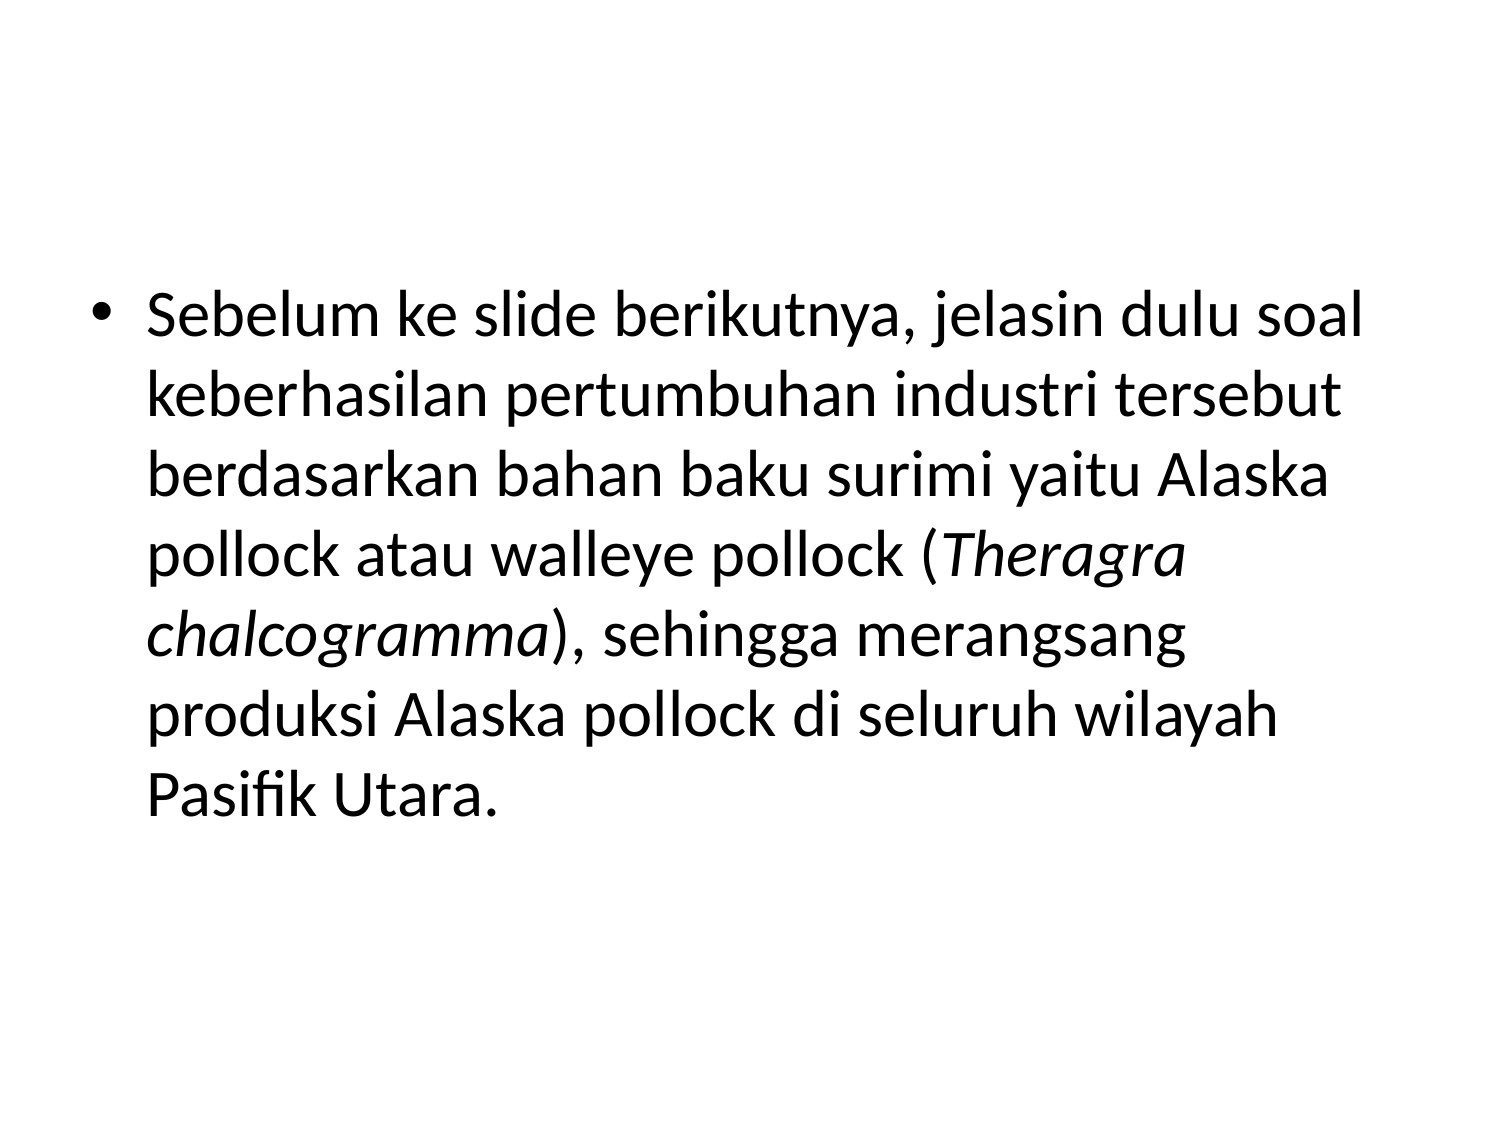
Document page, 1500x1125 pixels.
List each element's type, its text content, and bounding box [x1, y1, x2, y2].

list Sebelum ke slide berikutnya, jelasin dulu soal keberhasilan pertumbuhan industri tersebut berdasarkan bahan baku surimi yaitu Alaska pollock atau walleye pollock (Theragra chalcogramma), sehingga merangsang produksi Alaska pollock di seluruh wilayah Pasifik Utara. [75, 262, 1425, 1005]
